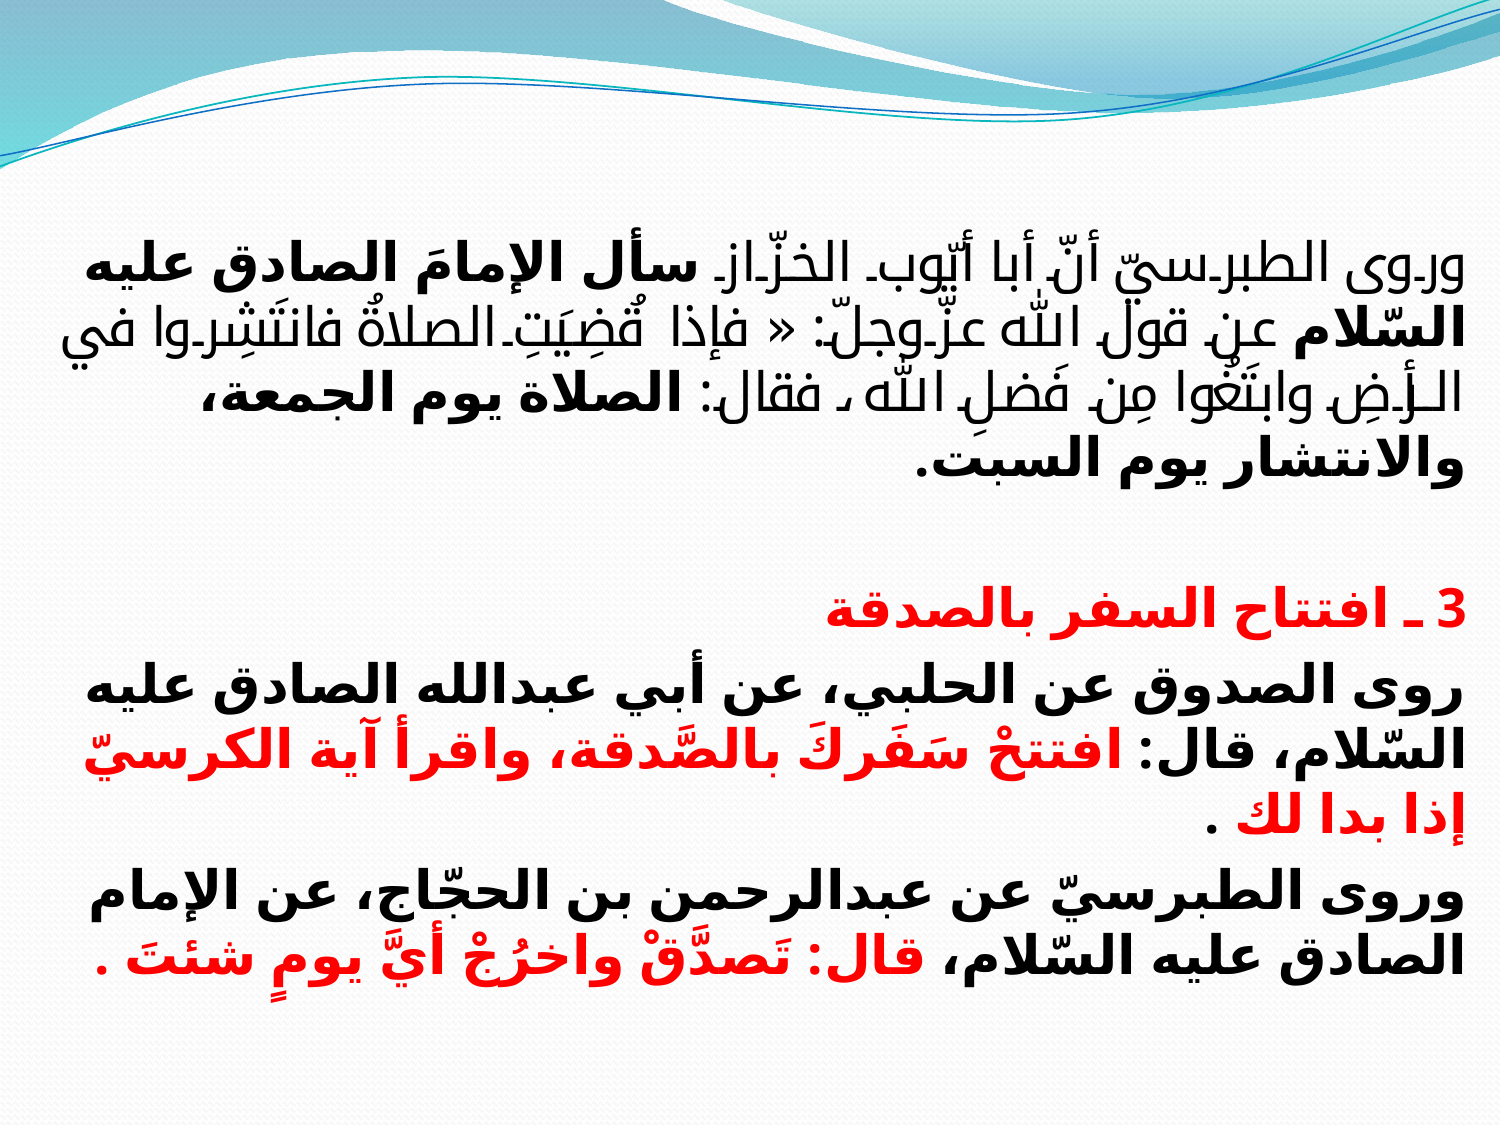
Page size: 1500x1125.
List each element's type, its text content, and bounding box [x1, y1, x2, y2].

list وروى الطبرسيّ أنّ أبا أيّوب الخزّاز سأل الإمامَ الصادق عليه السّلام عن قول الله عزّوجلّ: « فإذا قُضِيَتِ الصلاةُ فانتَشِروا في الأرضِ وابتَغُوا مِن فَضلِ الله ، فقال: الصلاة يوم الجمعة، والانتشار يوم السبت. 3 ـ افتتاح السفر بالصدقة روى الصدوق عن الحلبي، عن أبي عبدالله الصادق عليه السّلام، قال: افتتحْ سَفَركَ بالصَّدقة، واقرأ آية الكرسيّ إذا بدا لك . وروى الطبرسيّ عن عبدالرحمن بن الحجّاج، عن الإمام الصادق عليه السّلام، قال: تَصدَّقْ واخرُجْ أيَّ يومٍ شئتَ . [17, 219, 1483, 1106]
